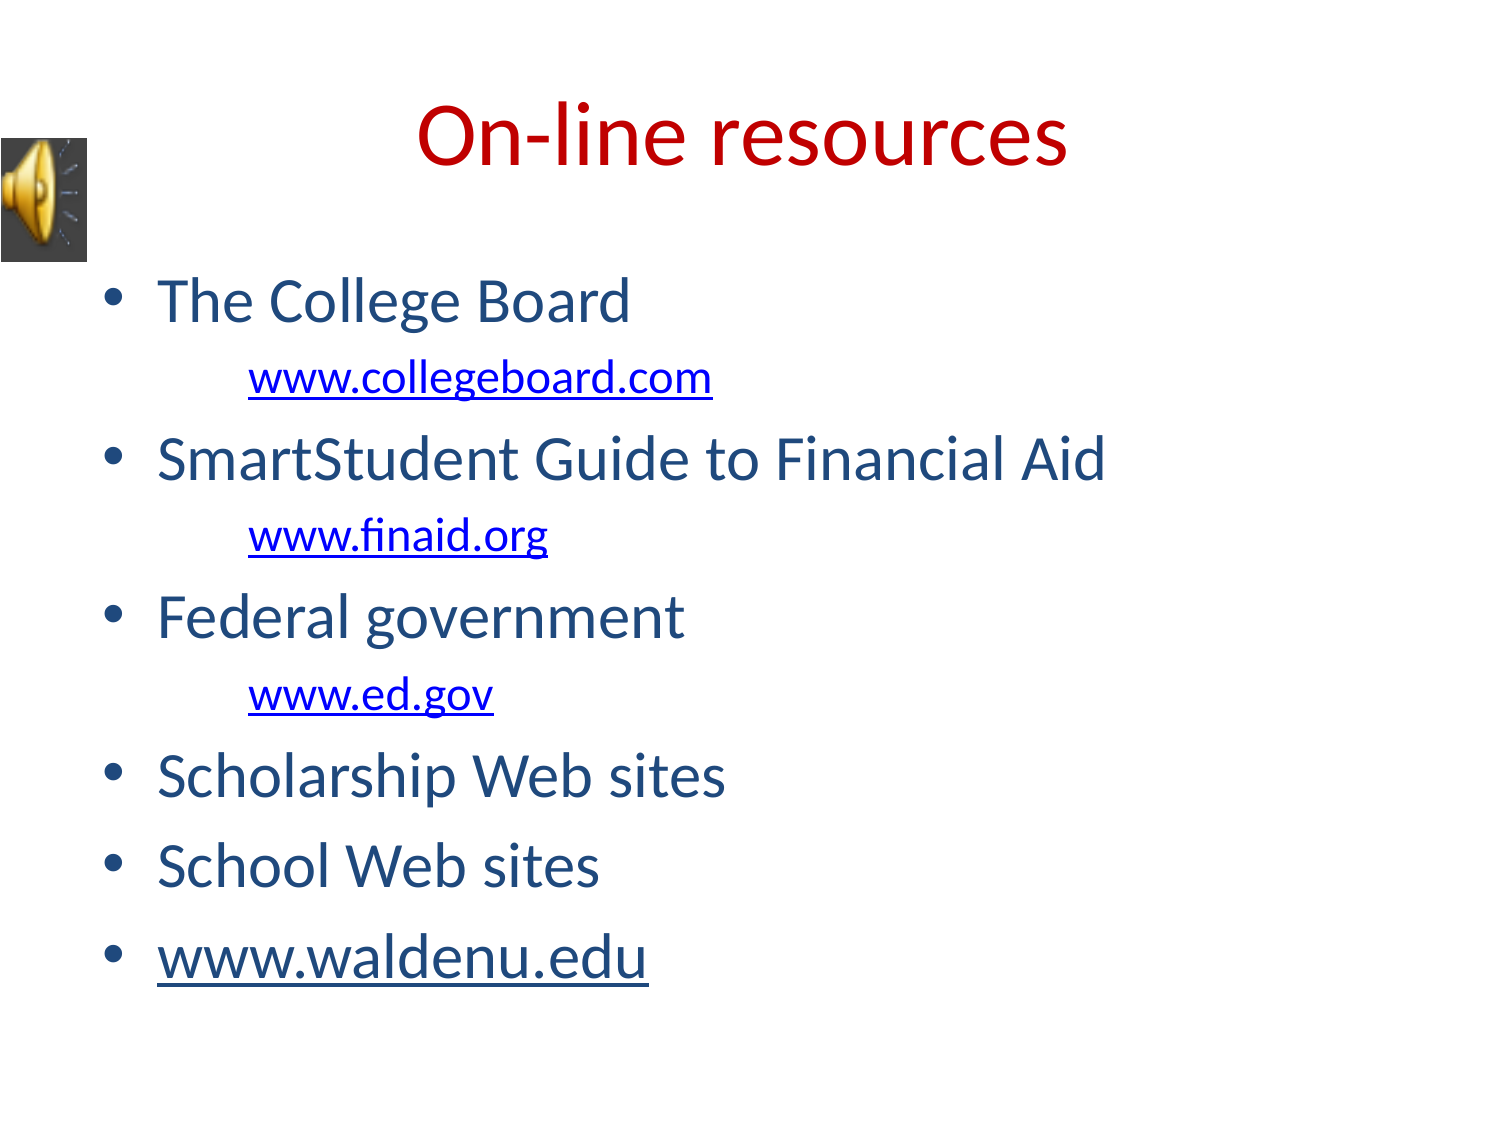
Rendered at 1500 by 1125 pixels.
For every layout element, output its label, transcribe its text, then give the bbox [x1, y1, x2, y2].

title On-line resources [87, 24, 1399, 234]
picture [0, 137, 88, 263]
list The College Board www.collegeboard.com SmartStudent Guide to Financial Aid www.finaid.org Federal government www.ed.gov Scholarship Web sites School Web sites www.waldenu.edu [87, 249, 1288, 1000]
